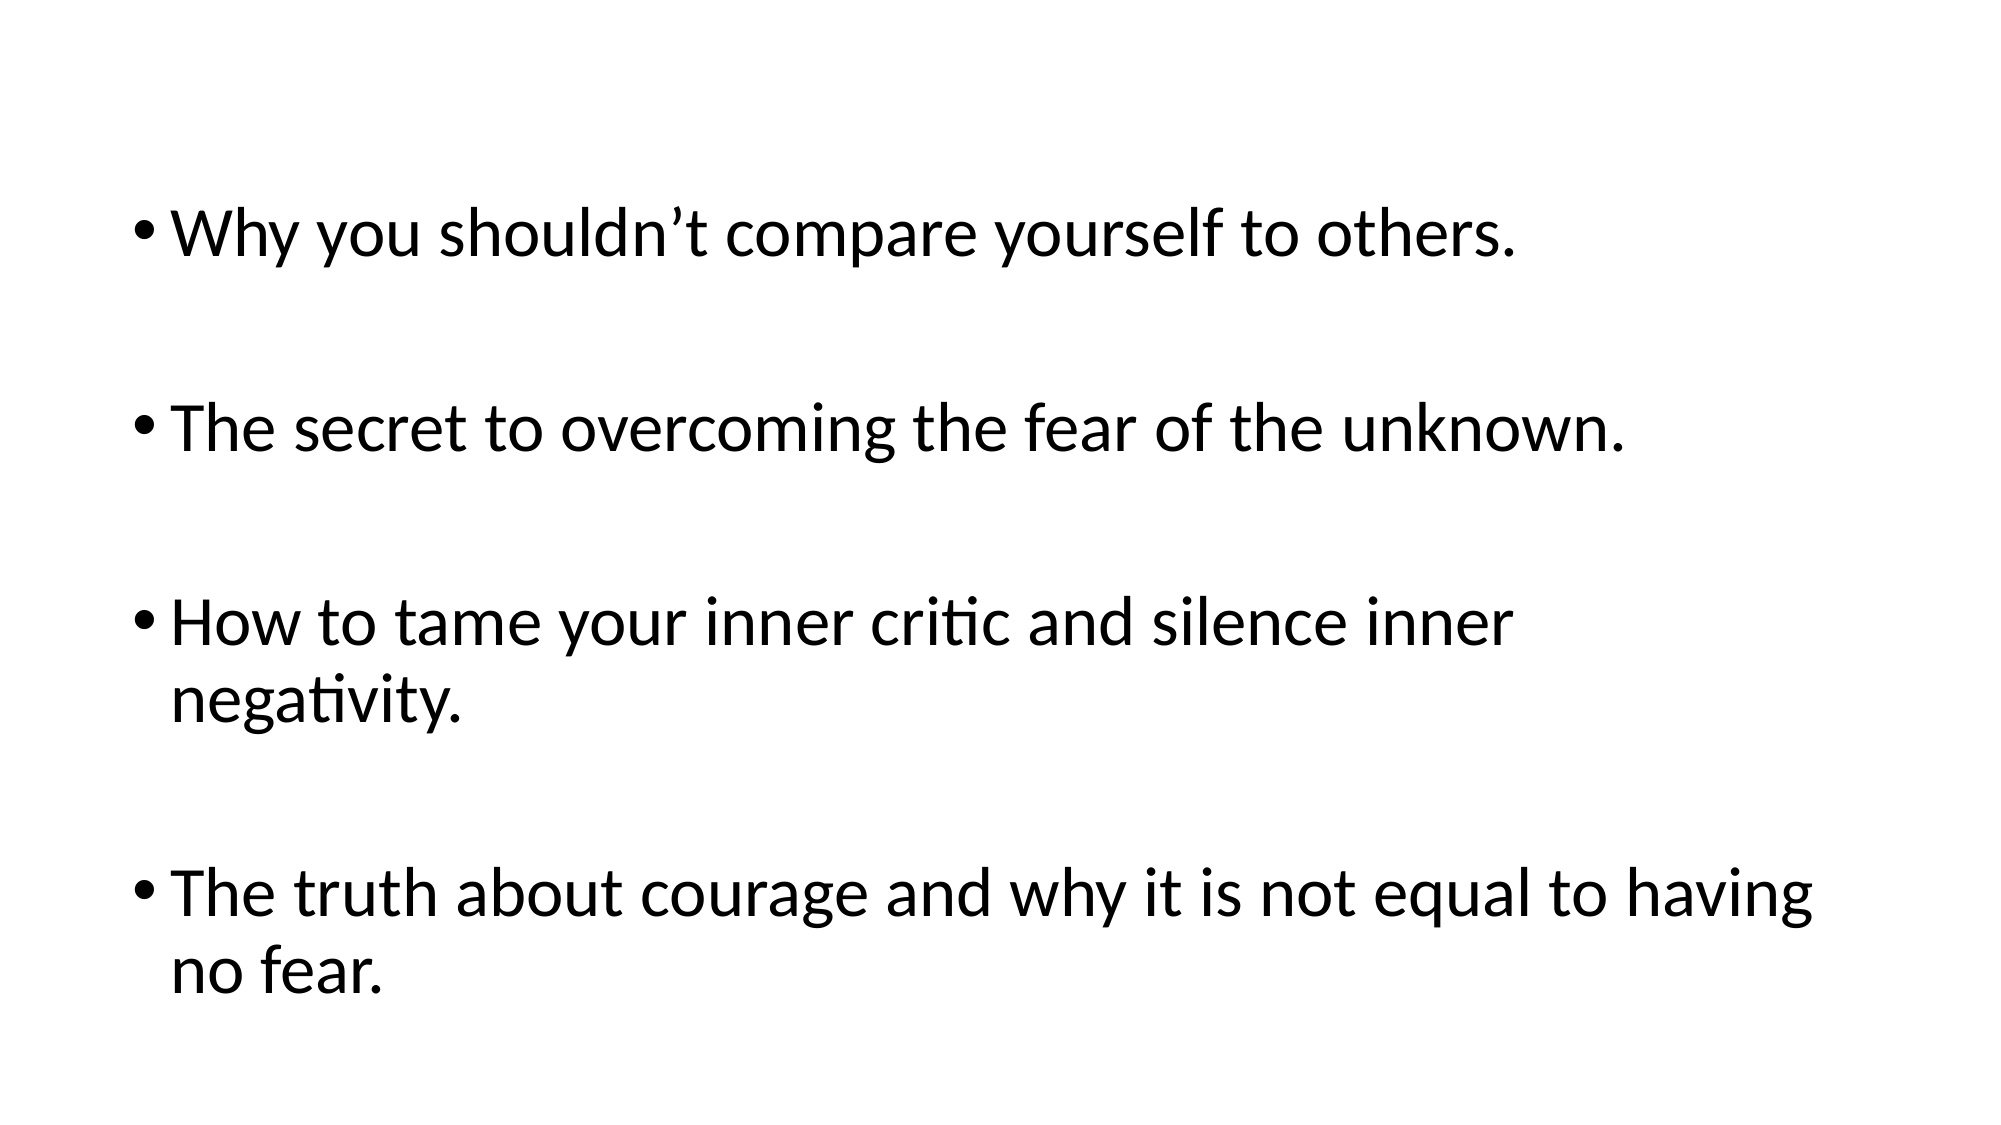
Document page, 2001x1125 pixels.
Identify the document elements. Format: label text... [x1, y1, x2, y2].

list Why you shouldn’t compare yourself to others. The secret to overcoming the fear of the unknown. How to tame your inner critic and silence inner negativity. The truth about courage and why it is not equal to having no fear. [117, 188, 1843, 937]
